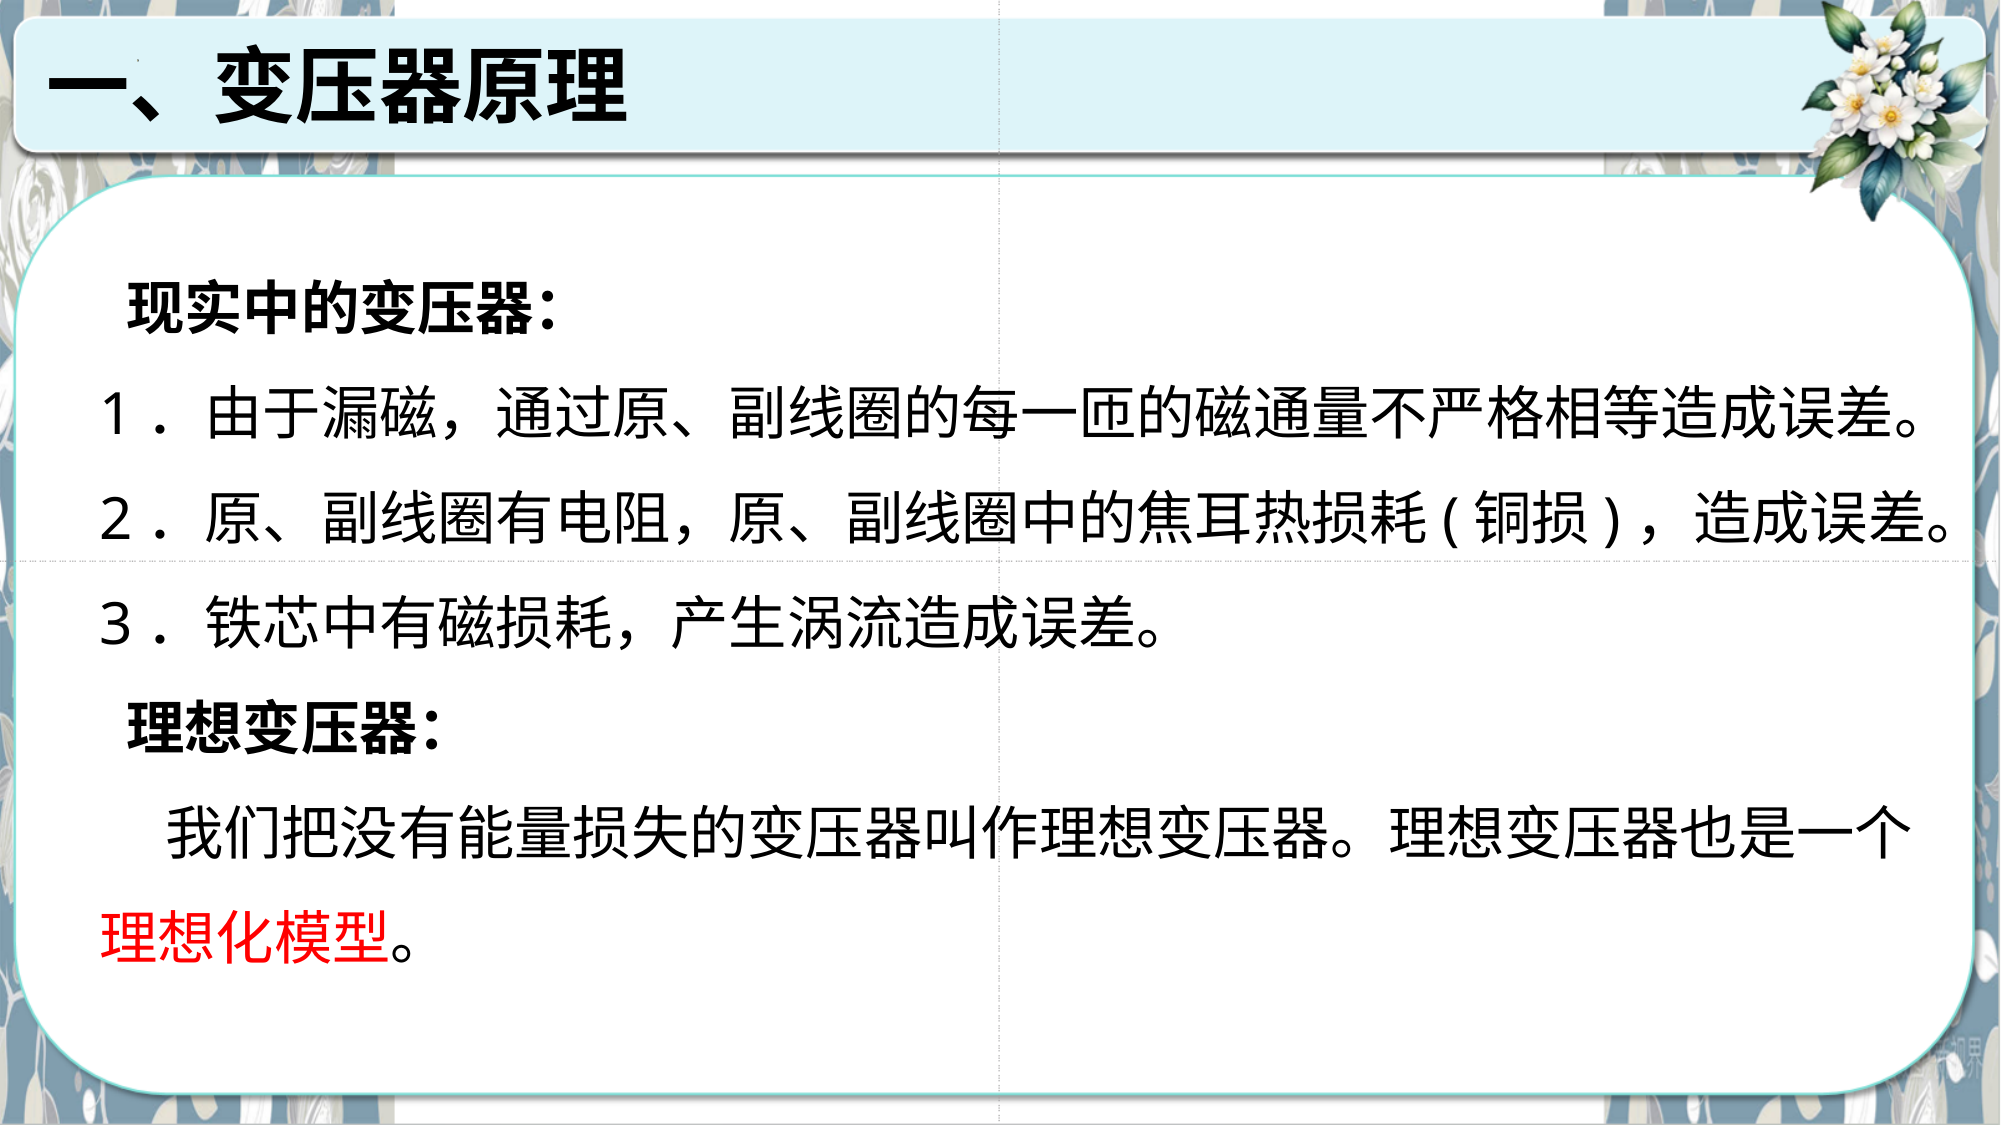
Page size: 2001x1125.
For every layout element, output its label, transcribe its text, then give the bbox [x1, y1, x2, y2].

text_box 一、变压器原理 [31, 25, 1228, 141]
text_box 现实中的变压器： 1．由于漏磁，通过原、副线圈的每一匝的磁通量不严格相等造成误差。 2．原、副线圈有电阻，原、副线圈中的焦耳热损耗(铜损)，造成误差。 3．铁芯中有磁损耗，产生涡流造成误差。 理想变压器： 我们把没有能量损失的变压器叫作理想变压器。理想变压器也是一个理想化模型。 [84, 228, 1945, 979]
picture [0, 0, 2001, 1125]
